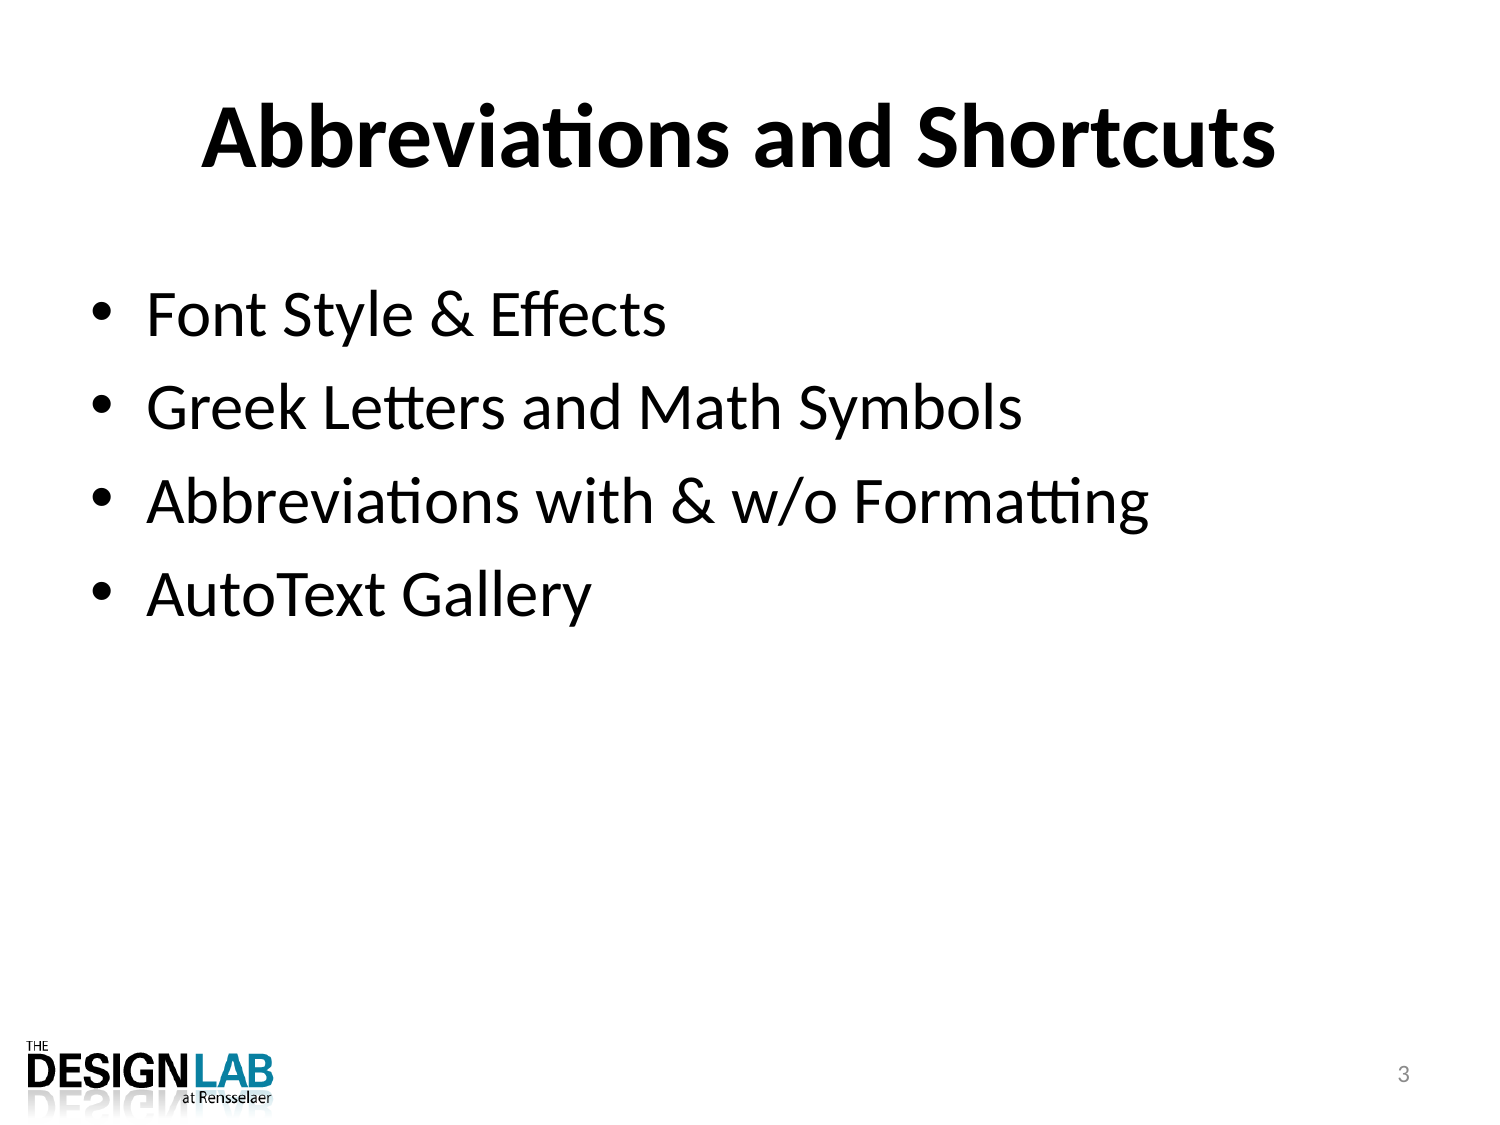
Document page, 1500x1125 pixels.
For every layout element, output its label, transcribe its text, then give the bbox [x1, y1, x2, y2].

slide_number 3 [1074, 1042, 1425, 1103]
title Abbreviations and Shortcuts [75, 37, 1425, 225]
list Font Style & Effects Greek Letters and Math Symbols Abbreviations with & w/o Formatting AutoText Gallery [75, 262, 1425, 1005]
picture [24, 1037, 275, 1125]
